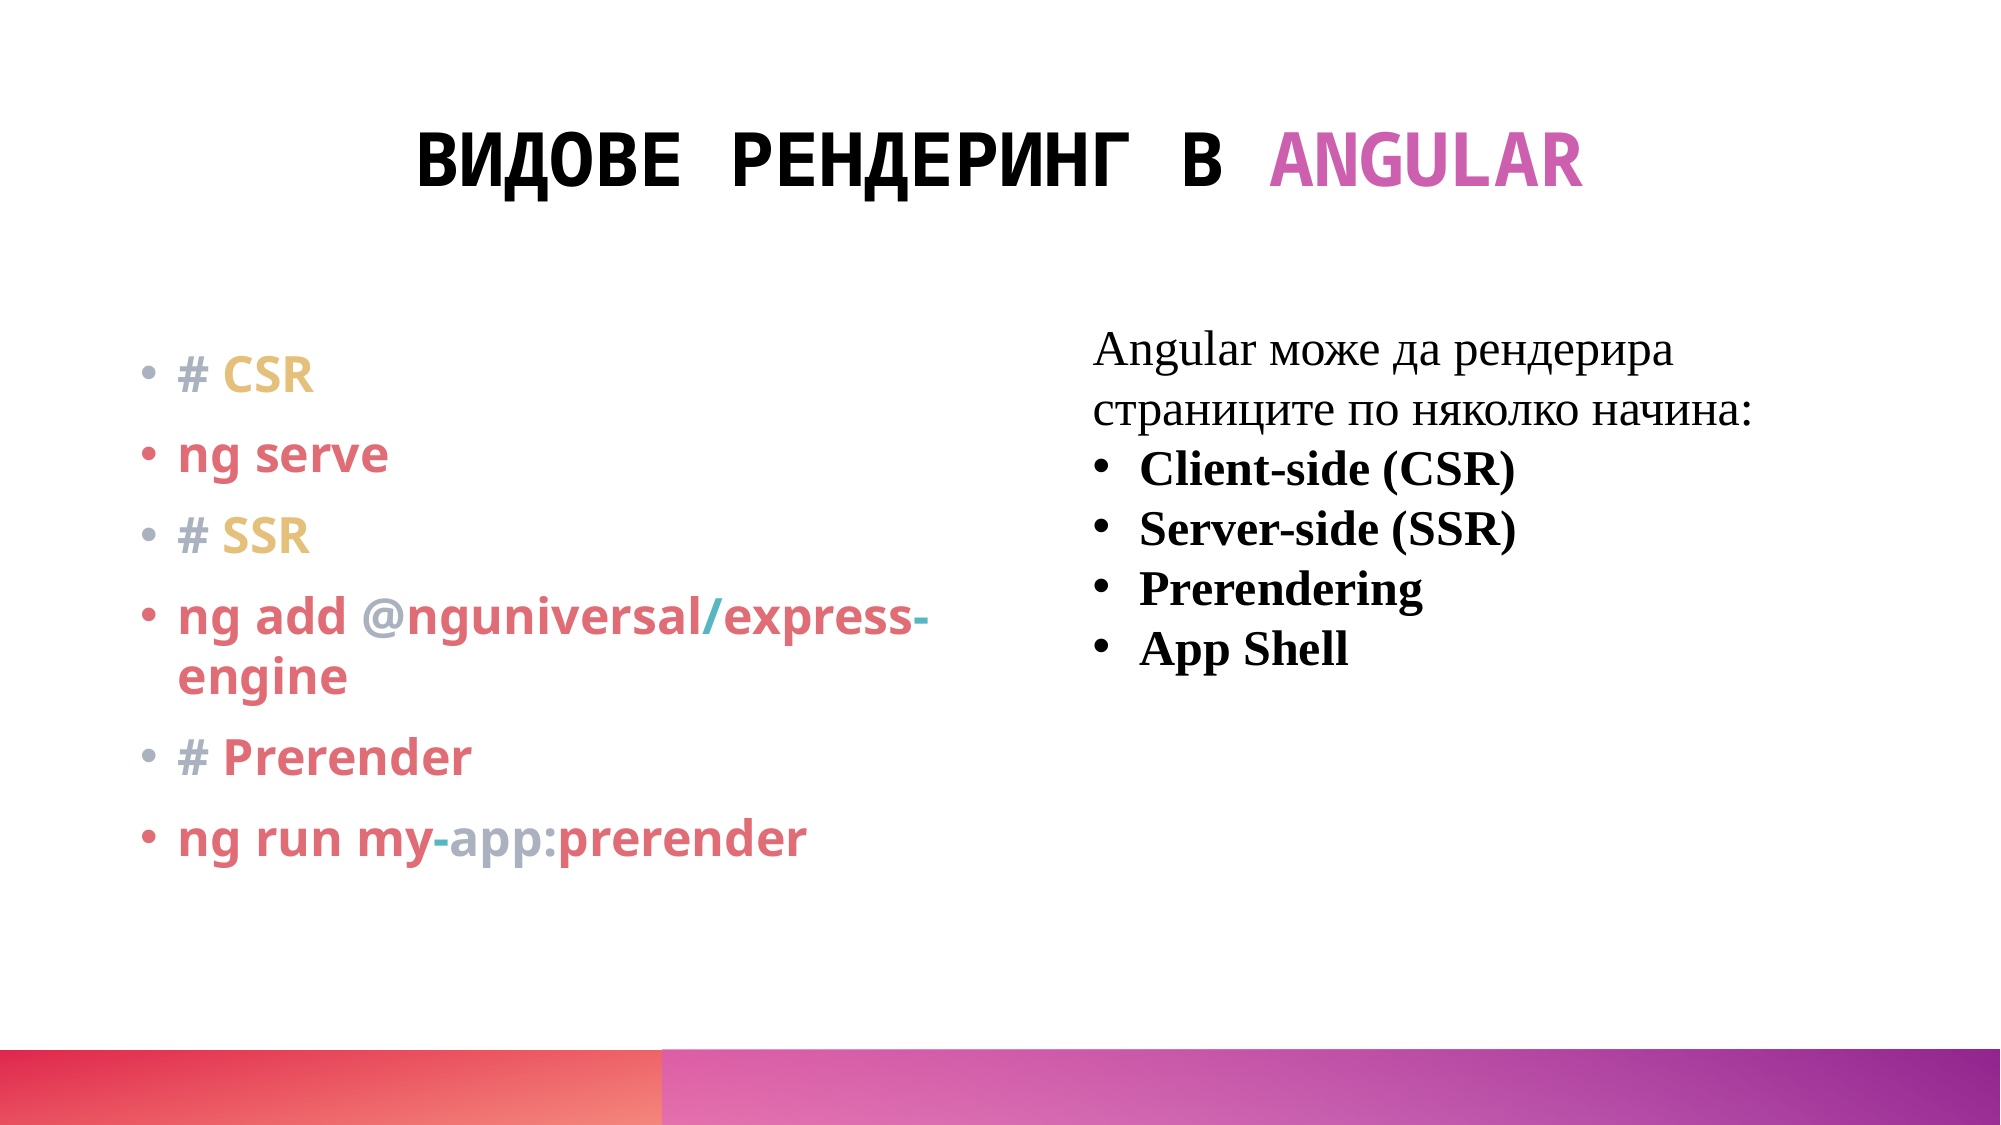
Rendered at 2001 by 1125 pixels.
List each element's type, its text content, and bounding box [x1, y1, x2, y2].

title ВИДОВЕ РЕНДЕРИНГ В ANGULAR [159, 69, 1840, 202]
list # CSR ng serve # SSR ng add @nguniversal/express-engine # Prerender ng run my-app:prerender [140, 342, 954, 996]
text_box Angular може да рендерира страниците по няколко начина: Client-side (CSR) Server-side (SSR) Prerendering App Shell [1077, 307, 1840, 728]
